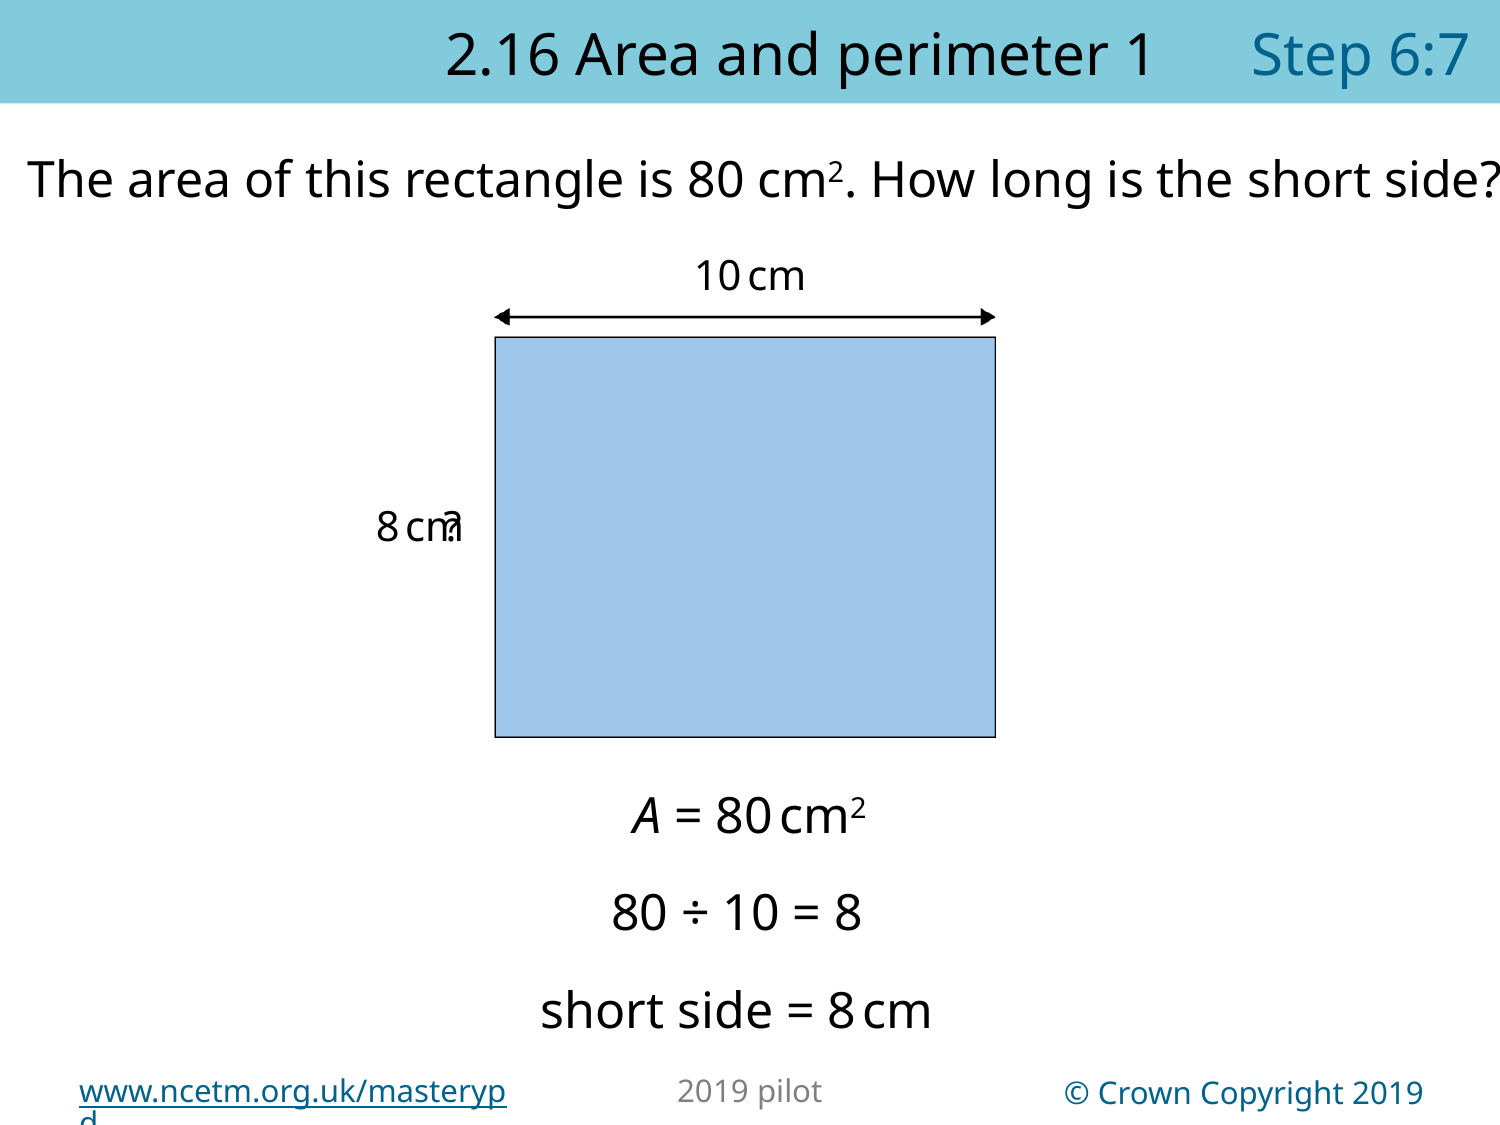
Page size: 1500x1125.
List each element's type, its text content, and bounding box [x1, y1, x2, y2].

text_box short side = 8 cm [525, 970, 975, 1046]
text_box A = 80 cm2 [618, 776, 882, 852]
list 2.16 Area and perimeter 1 Step 6:7 [0, 0, 1500, 104]
text_box 80 ÷ 10 = 8 [596, 873, 904, 949]
picture [400, 300, 1100, 760]
text_box 10 cm [678, 241, 822, 299]
text_box 8 cm [360, 492, 395, 558]
text_box The area of this rectangle is 80 cm2. How long is the short side? [12, 139, 1500, 215]
